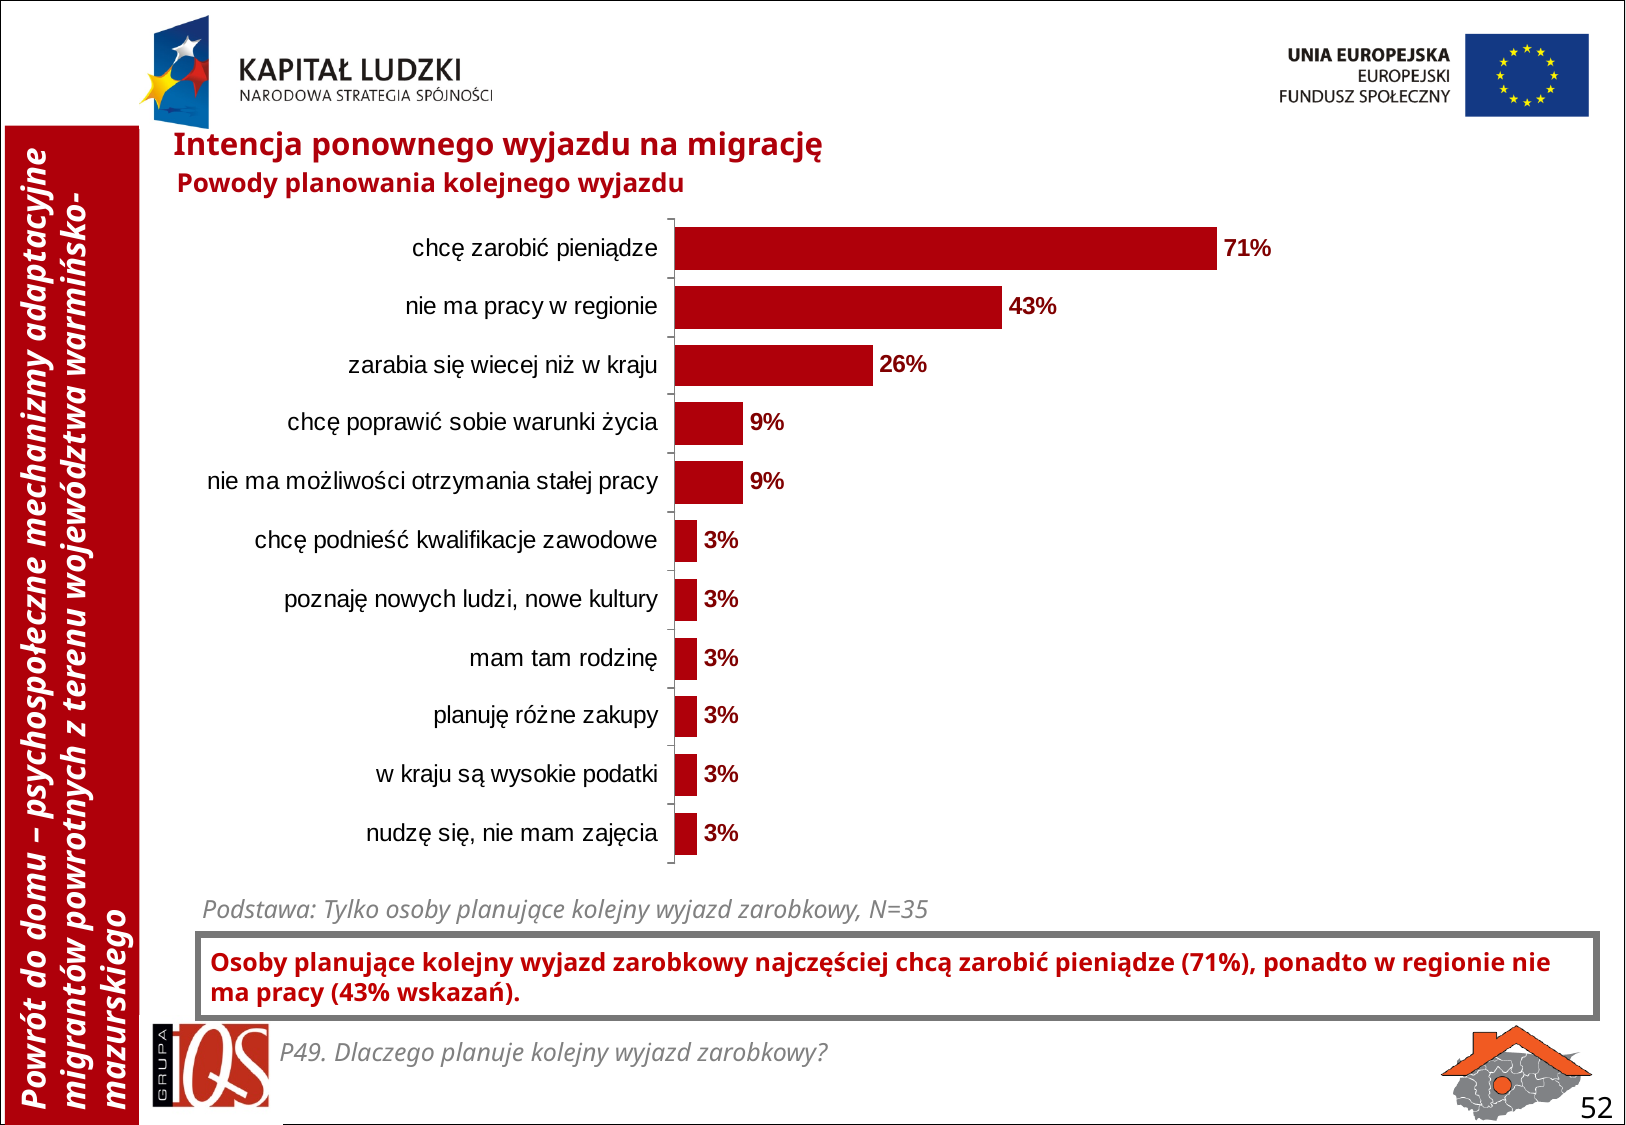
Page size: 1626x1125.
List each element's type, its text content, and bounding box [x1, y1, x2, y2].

text_box Podstawa: Tylko osoby planujące kolejny wyjazd zarobkowy, N=35 [196, 893, 1598, 924]
text_box Powody planowania kolejnego wyjazdu [170, 166, 933, 198]
text_box P49. Dlaczego planuje kolejny wyjazd zarobkowy? [273, 1036, 1446, 1067]
picture [139, 1015, 283, 1125]
picture [1438, 1023, 1594, 1082]
picture [139, 15, 492, 129]
text_box Intencja ponownego wyjazdu na migrację [167, 123, 1625, 162]
slide_number 52 [1249, 1082, 1625, 1125]
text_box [188, 210, 1448, 882]
text_box Osoby planujące kolejny wyjazd zarobkowy najczęściej chcą zarobić pieniądze (71%), ponadto w regionie nie ma pracy (43% wskazań). [198, 934, 1597, 1018]
picture [1250, 7, 1617, 123]
